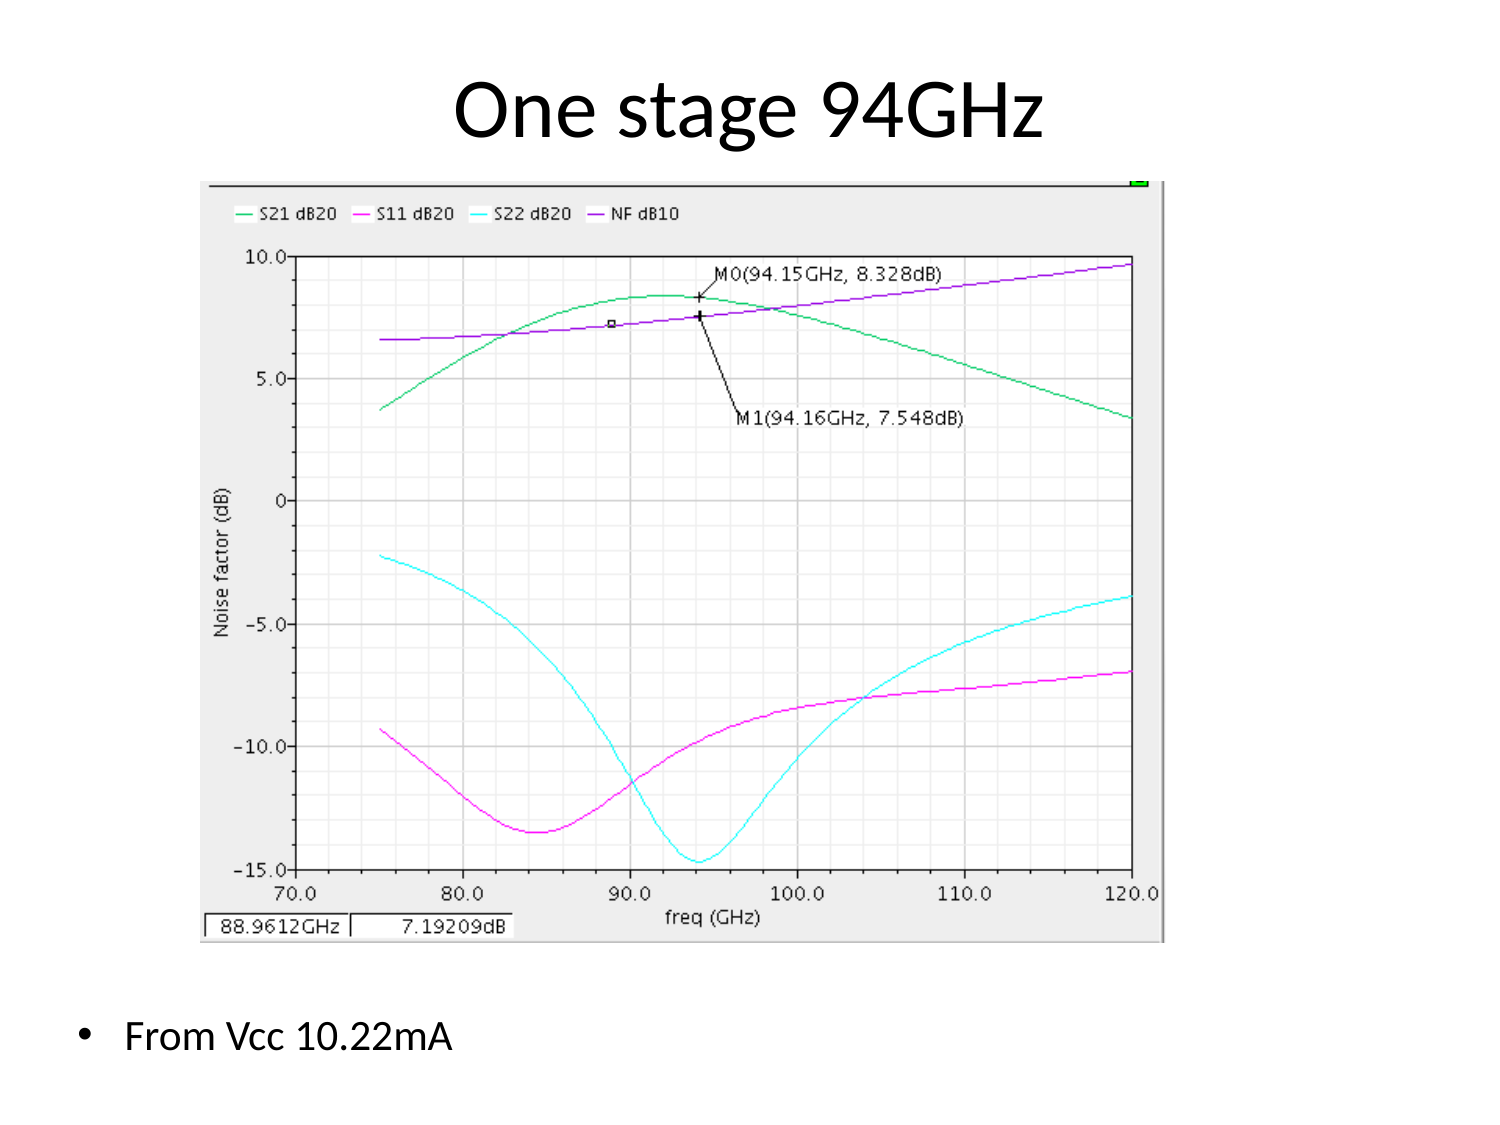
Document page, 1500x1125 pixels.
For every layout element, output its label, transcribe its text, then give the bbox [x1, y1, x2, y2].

picture [199, 181, 1166, 944]
title One stage 94GHz [75, 45, 1425, 163]
list From Vcc 10.22mA [62, 999, 1413, 1068]
